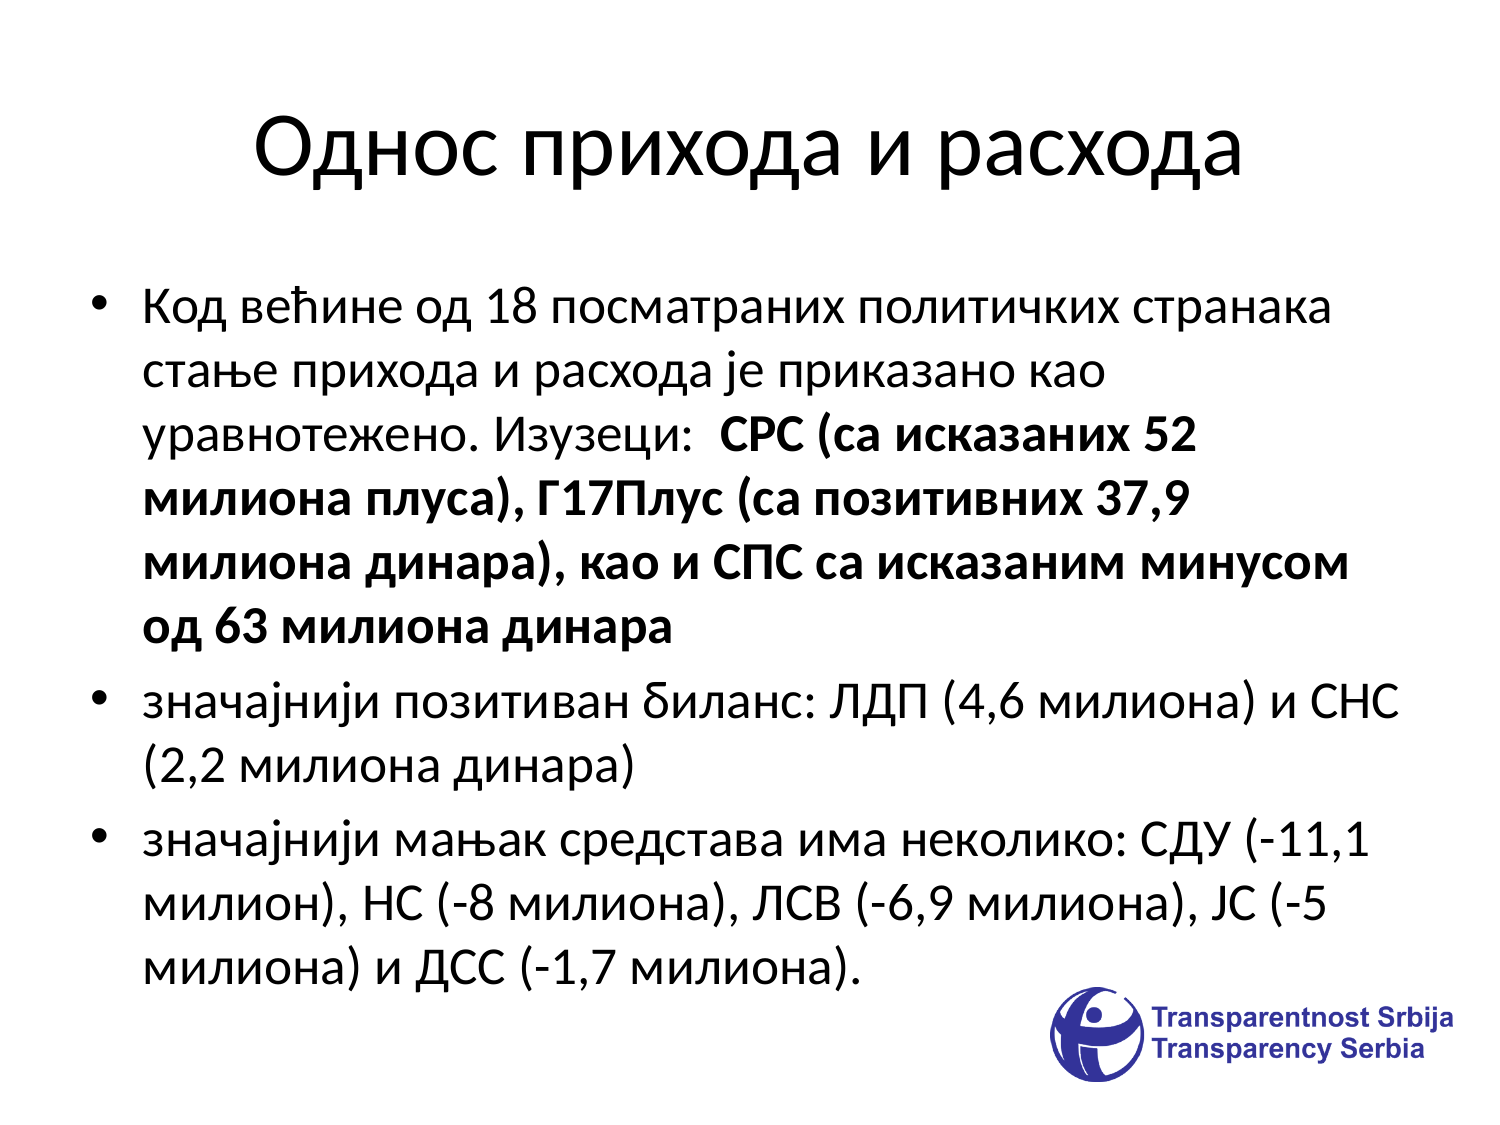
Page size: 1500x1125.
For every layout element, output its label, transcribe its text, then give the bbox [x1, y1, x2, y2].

title Однос прихода и расхода [75, 45, 1425, 233]
picture [1050, 987, 1453, 1082]
list Код већине од 18 посматраних политичких странака стање прихода и расхода је приказано као уравнотежено. Изузеци: СРС (са исказаних 52 милиона плуса), Г17Плус (са позитивних 37,9 милиона динара), као и СПС са исказаним минусом од 63 милиона динара значајнији позитиван биланс: ЛДП (4,6 милиона) и СНС (2,2 милиона динара) значајнији мањак средстава има неколико: СДУ (-11,1 милион), НС (-8 милиона), ЛСВ (-6,9 милиона), ЈС (-5 милиона) и ДСС (-1,7 милиона). [75, 262, 1425, 1005]
